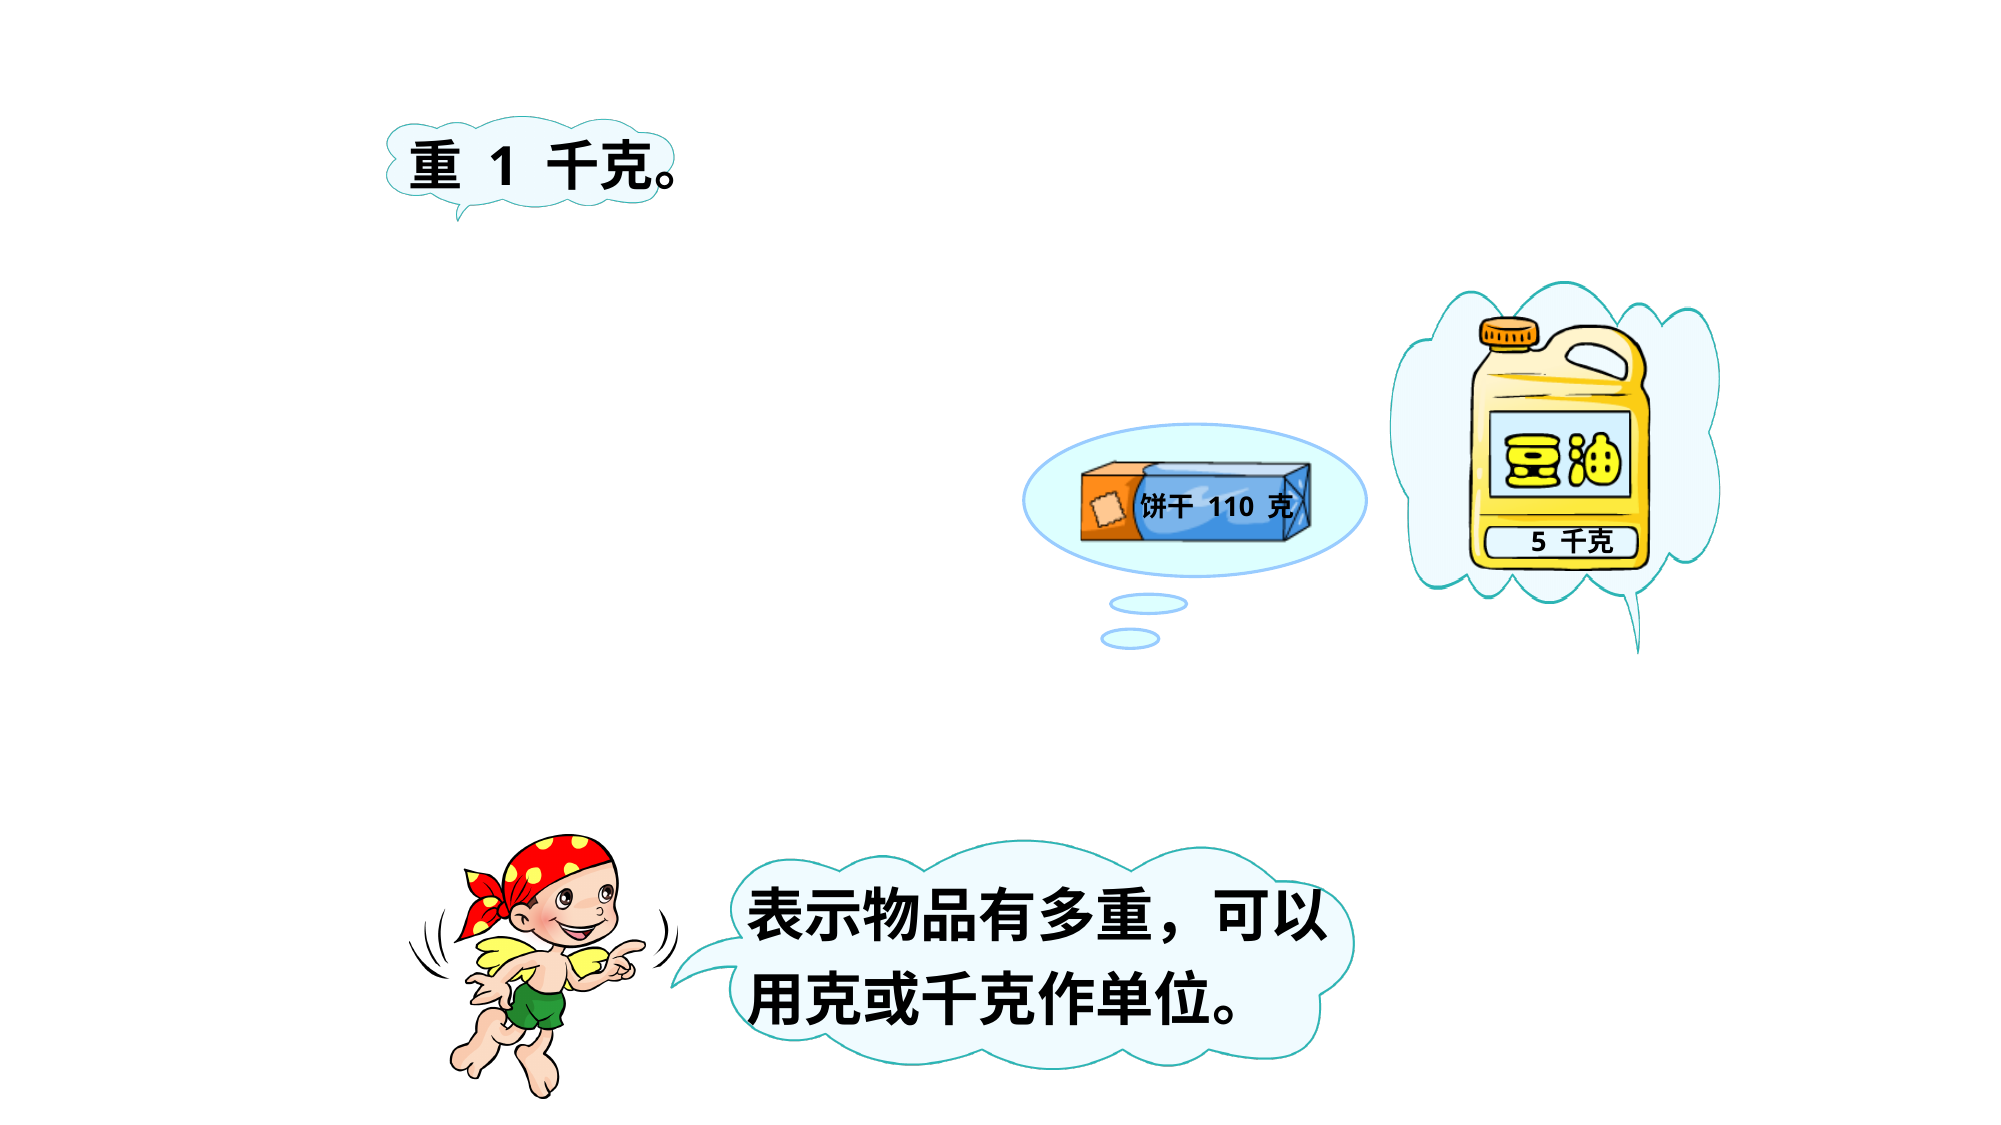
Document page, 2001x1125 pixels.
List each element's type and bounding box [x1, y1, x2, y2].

text_box [385, 115, 746, 223]
text_box [409, 834, 1367, 1099]
text_box [1389, 278, 1721, 658]
text_box [1023, 387, 1367, 649]
